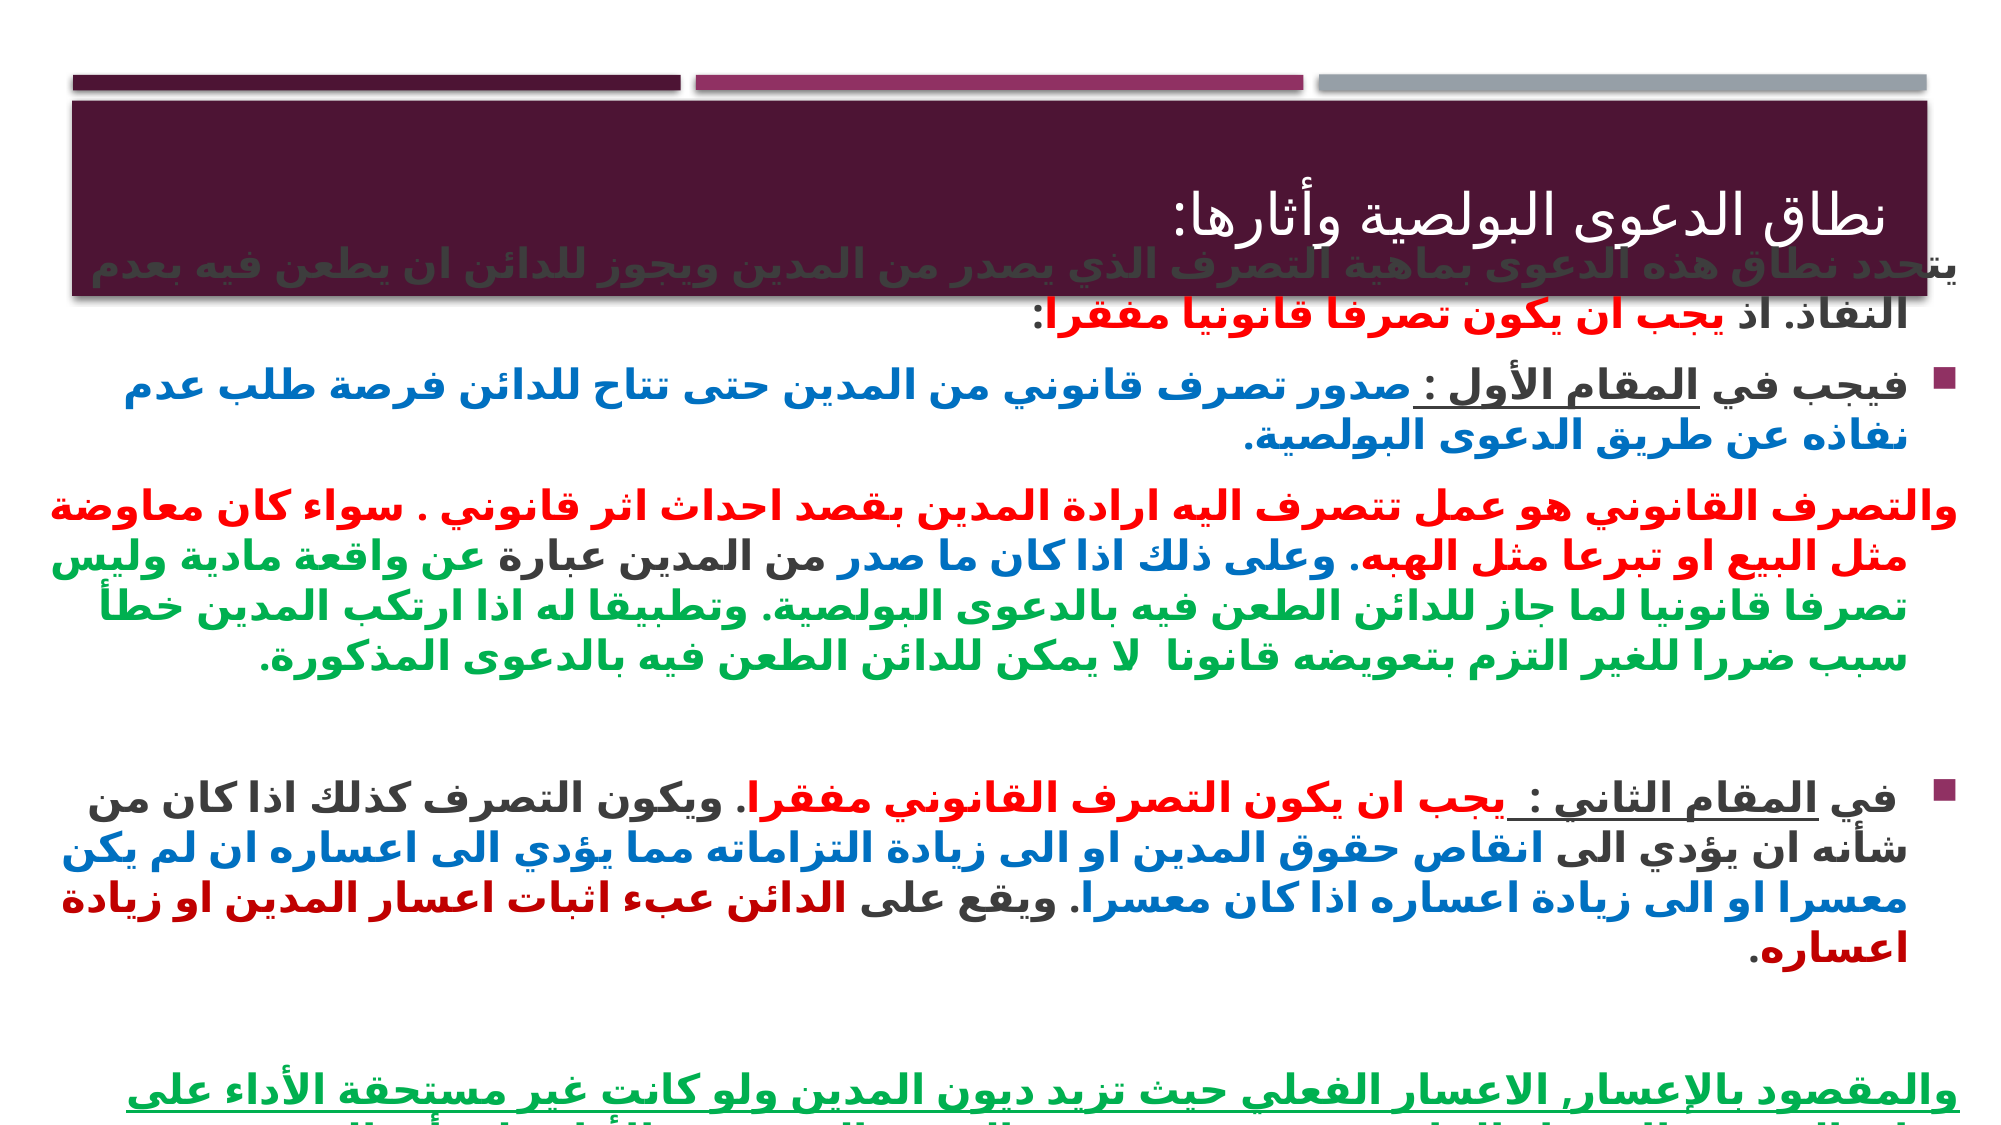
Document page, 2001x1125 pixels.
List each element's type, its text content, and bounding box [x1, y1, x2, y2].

list يتحدد نطاق هذه الدعوى بماهية التصرف الذي يصدر من المدين ويجوز للدائن ان يطعن فيه بعدم النفاذ. اذ يجب ان يكون تصرفا قانونيا مفقرا: فيجب في المقام الأول : صدور تصرف قانوني من المدين حتى تتاح للدائن فرصة طلب عدم نفاذه عن طريق الدعوى البولصية. والتصرف القانوني هو عمل تتصرف اليه ارادة المدين بقصد احداث اثر قانوني . سواء كان معاوضة مثل البيع او تبرعا مثل الهبه. وعلى ذلك اذا كان ما صدر من المدين عبارة عن واقعة مادية وليس تصرفا قانونيا لما جاز للدائن الطعن فيه بالدعوى البولصية. وتطبيقا له اذا ارتكب المدين خطأ سبب ضررا للغير التزم بتعويضه قانونا. لا يمكن للدائن الطعن فيه بالدعوى المذكورة. في المقام الثاني : يجب ان يكون التصرف القانوني مفقرا. ويكون التصرف كذلك اذا كان من شأنه ان يؤدي الى انقاص حقوق المدين او الى زيادة التزاماته مما يؤدي الى اعساره ان لم يكن معسرا او الى زيادة اعساره اذا كان معسرا. ويقع على الدائن عبء اثبات اعسار المدين او زيادة اعساره. والمقصود بالإعسار, الاعسار الفعلي حيث تزيد ديون المدين ولو كانت غير مستحقة الأداء على امواله. دون الاعسار القانوني حيث تزيد ديون المدين المستحقة الأداء على أمواله. [24, 299, 1975, 1100]
title نطاق الدعوى البولصية وأثارها: [95, 115, 1905, 299]
